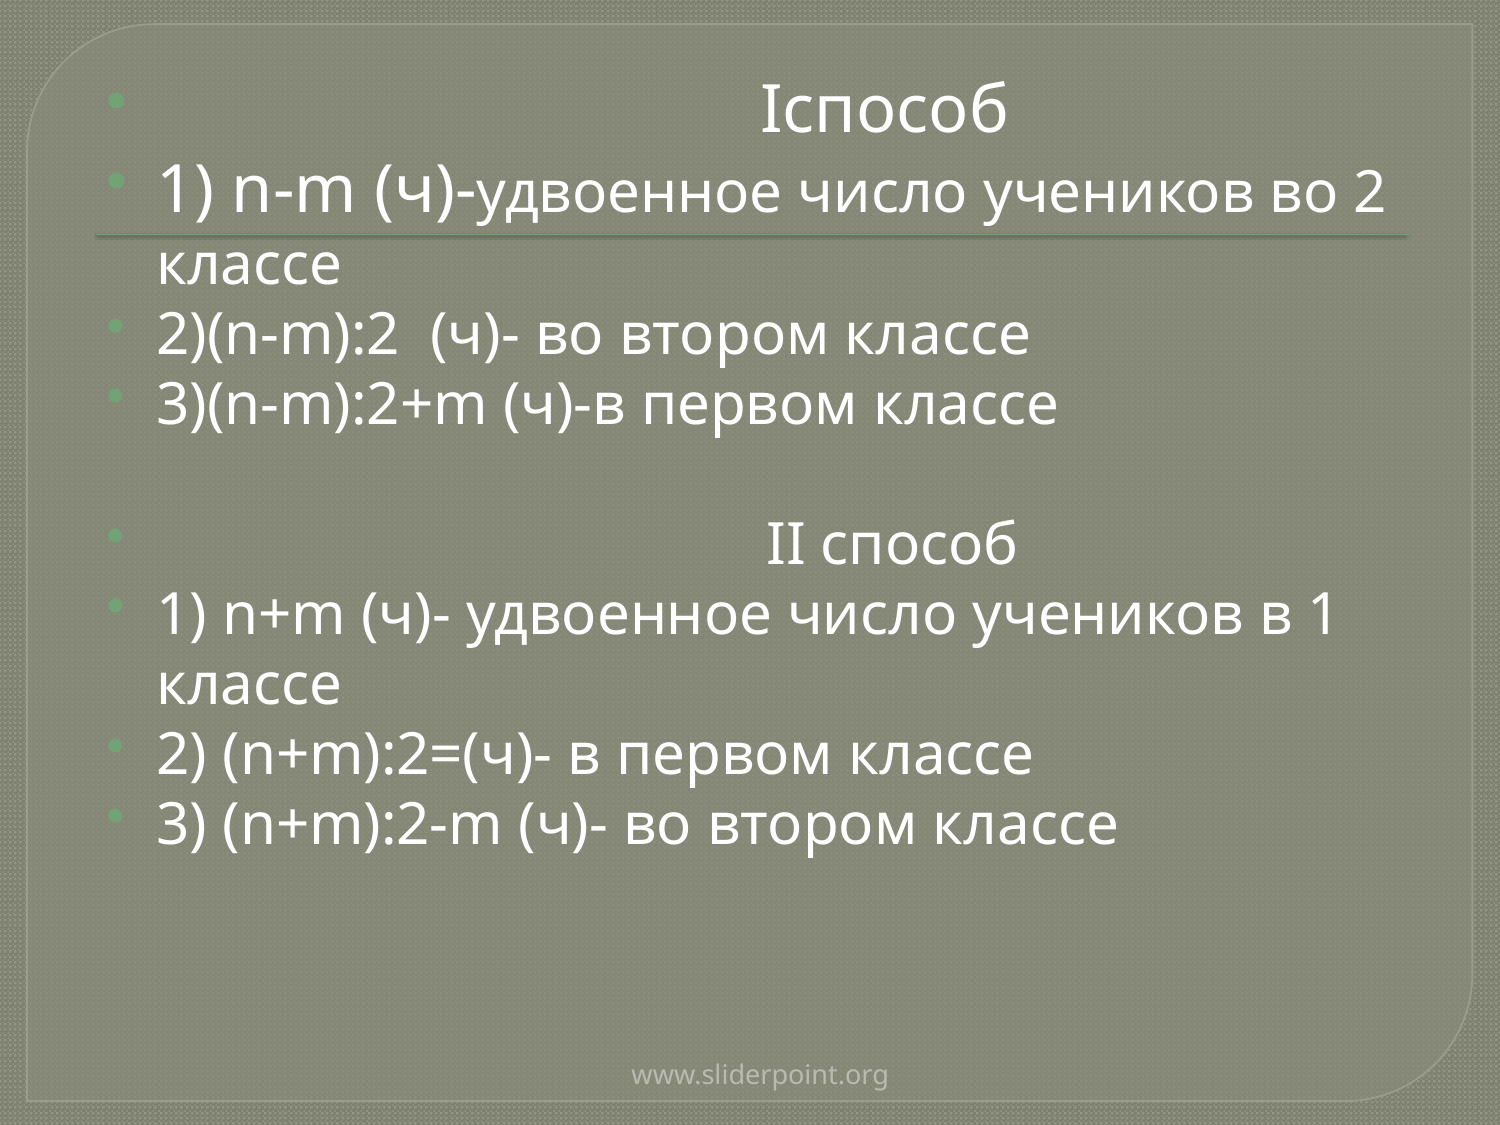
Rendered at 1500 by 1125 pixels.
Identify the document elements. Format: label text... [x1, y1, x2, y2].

list Iспособ 1) n-m (ч)-удвоенное число учеников во 2 классе 2)(n-m):2 (ч)- во втором классе 3)(n-m):2+m (ч)-в первом классе II способ 1) n+m (ч)- удвоенное число учеников в 1 классе 2) (n+m):2=(ч)- в первом классе 3) (n+m):2-m (ч)- во втором классе [93, 58, 1425, 1013]
footer www.sliderpoint.org [212, 1050, 904, 1095]
